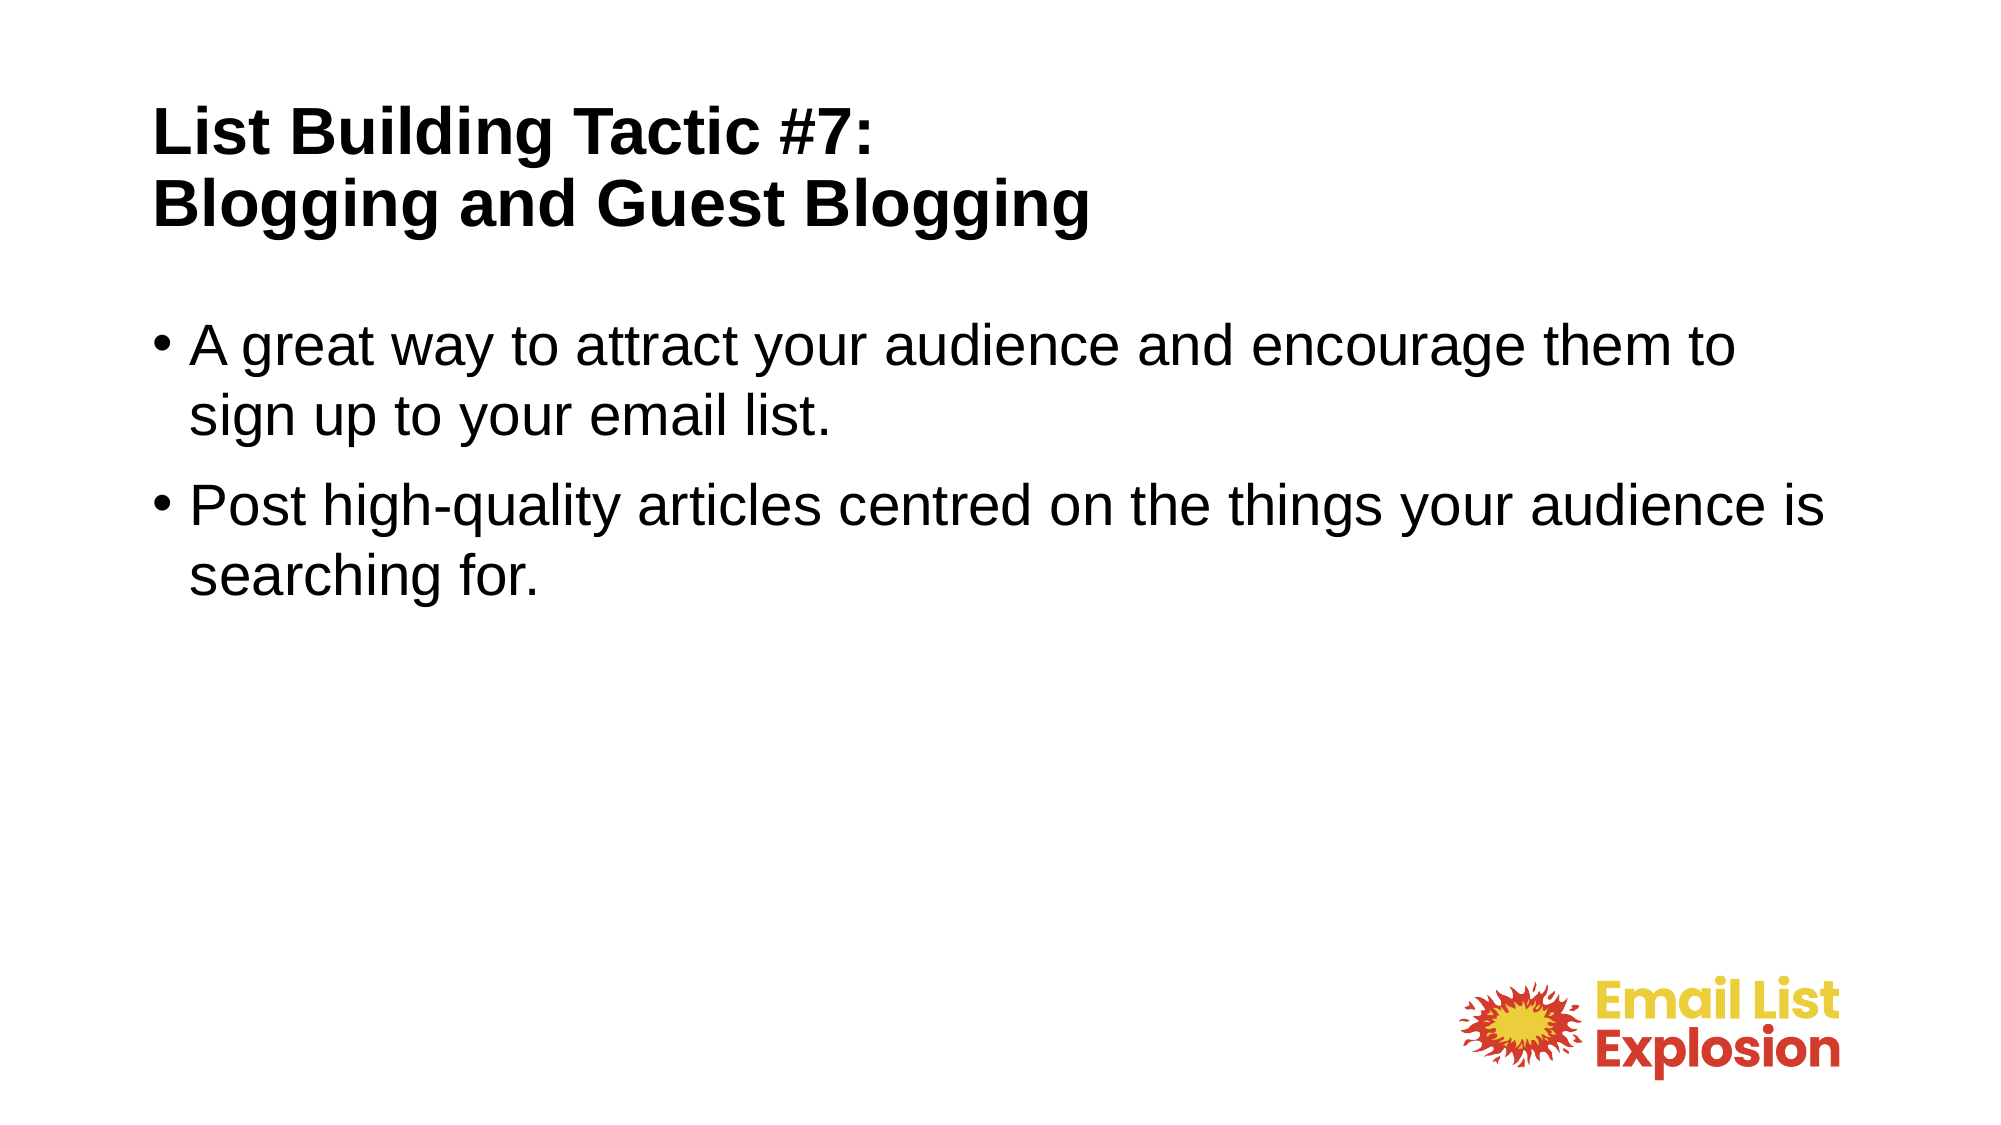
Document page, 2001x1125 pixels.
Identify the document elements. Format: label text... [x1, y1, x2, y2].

list A great way to attract your audience and encourage them to sign up to your email list. Post high-quality articles centred on the things your audience is searching for. [137, 299, 1863, 1014]
picture [1448, 1014, 1849, 1103]
title List Building Tactic #7: Blogging and Guest Blogging [137, 59, 1863, 278]
